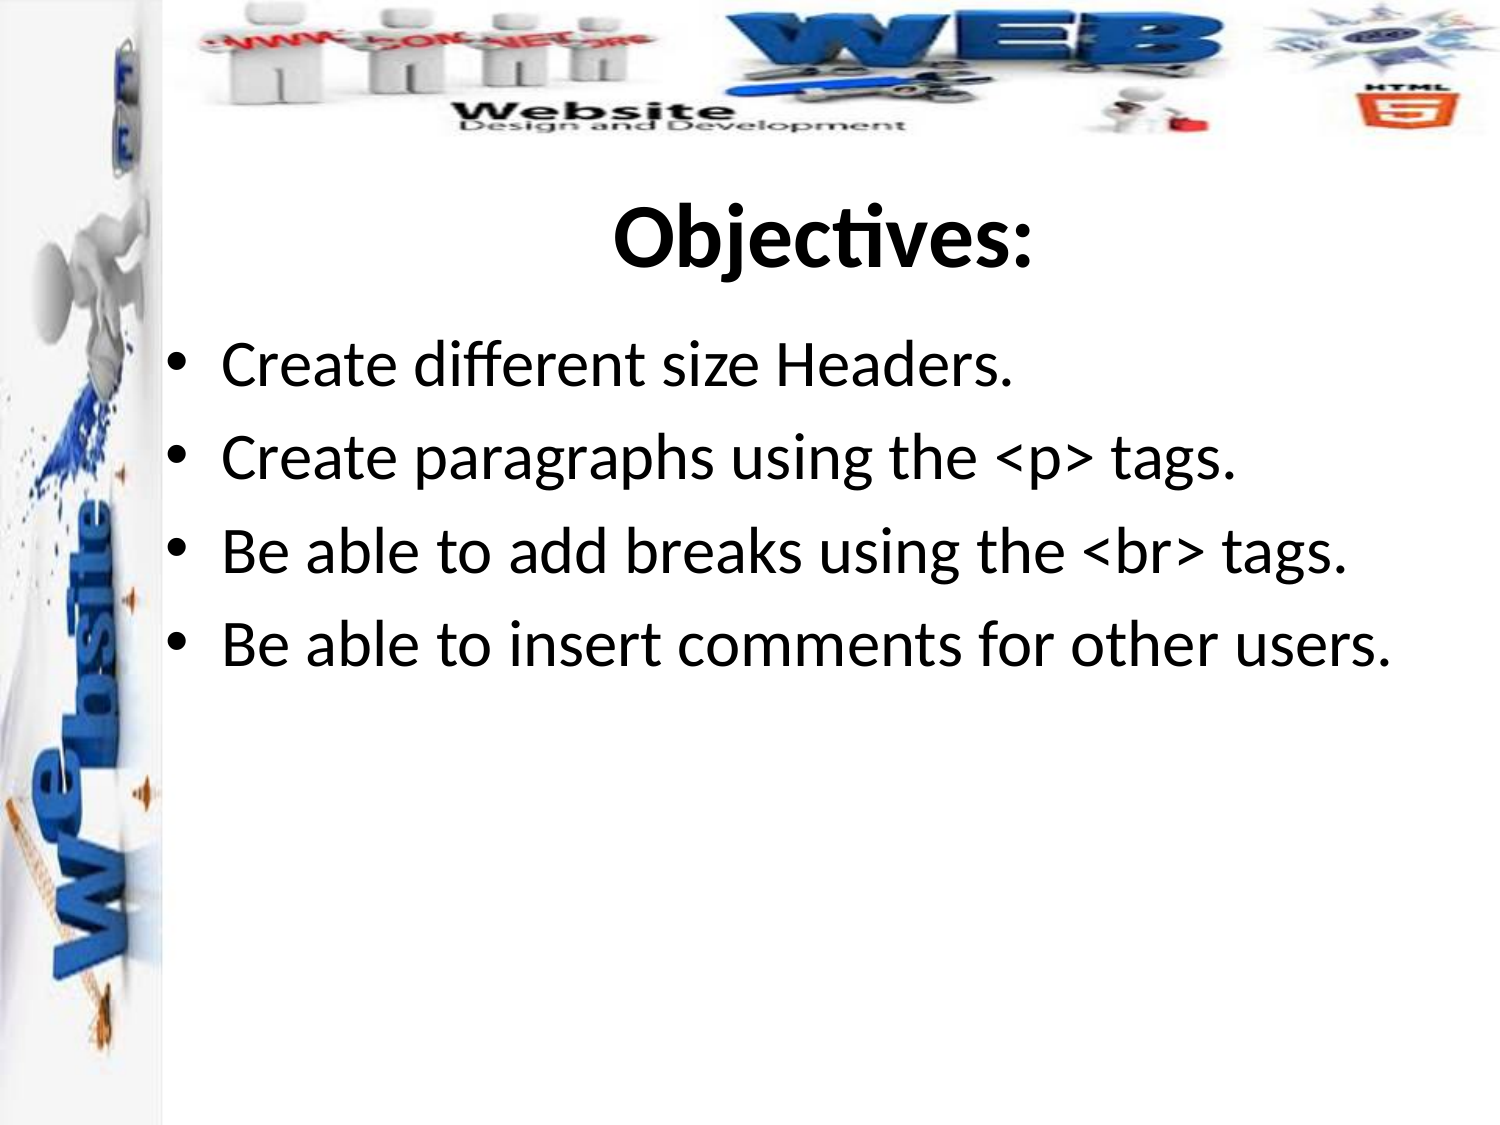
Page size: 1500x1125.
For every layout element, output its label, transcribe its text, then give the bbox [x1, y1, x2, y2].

picture [0, 0, 1500, 1125]
list Create different size Headers. Create paragraphs using the <p> tags. Be able to add breaks using the <br> tags. Be able to insert comments for other users. [150, 312, 1500, 1125]
title Objectives: [150, 137, 1500, 312]
